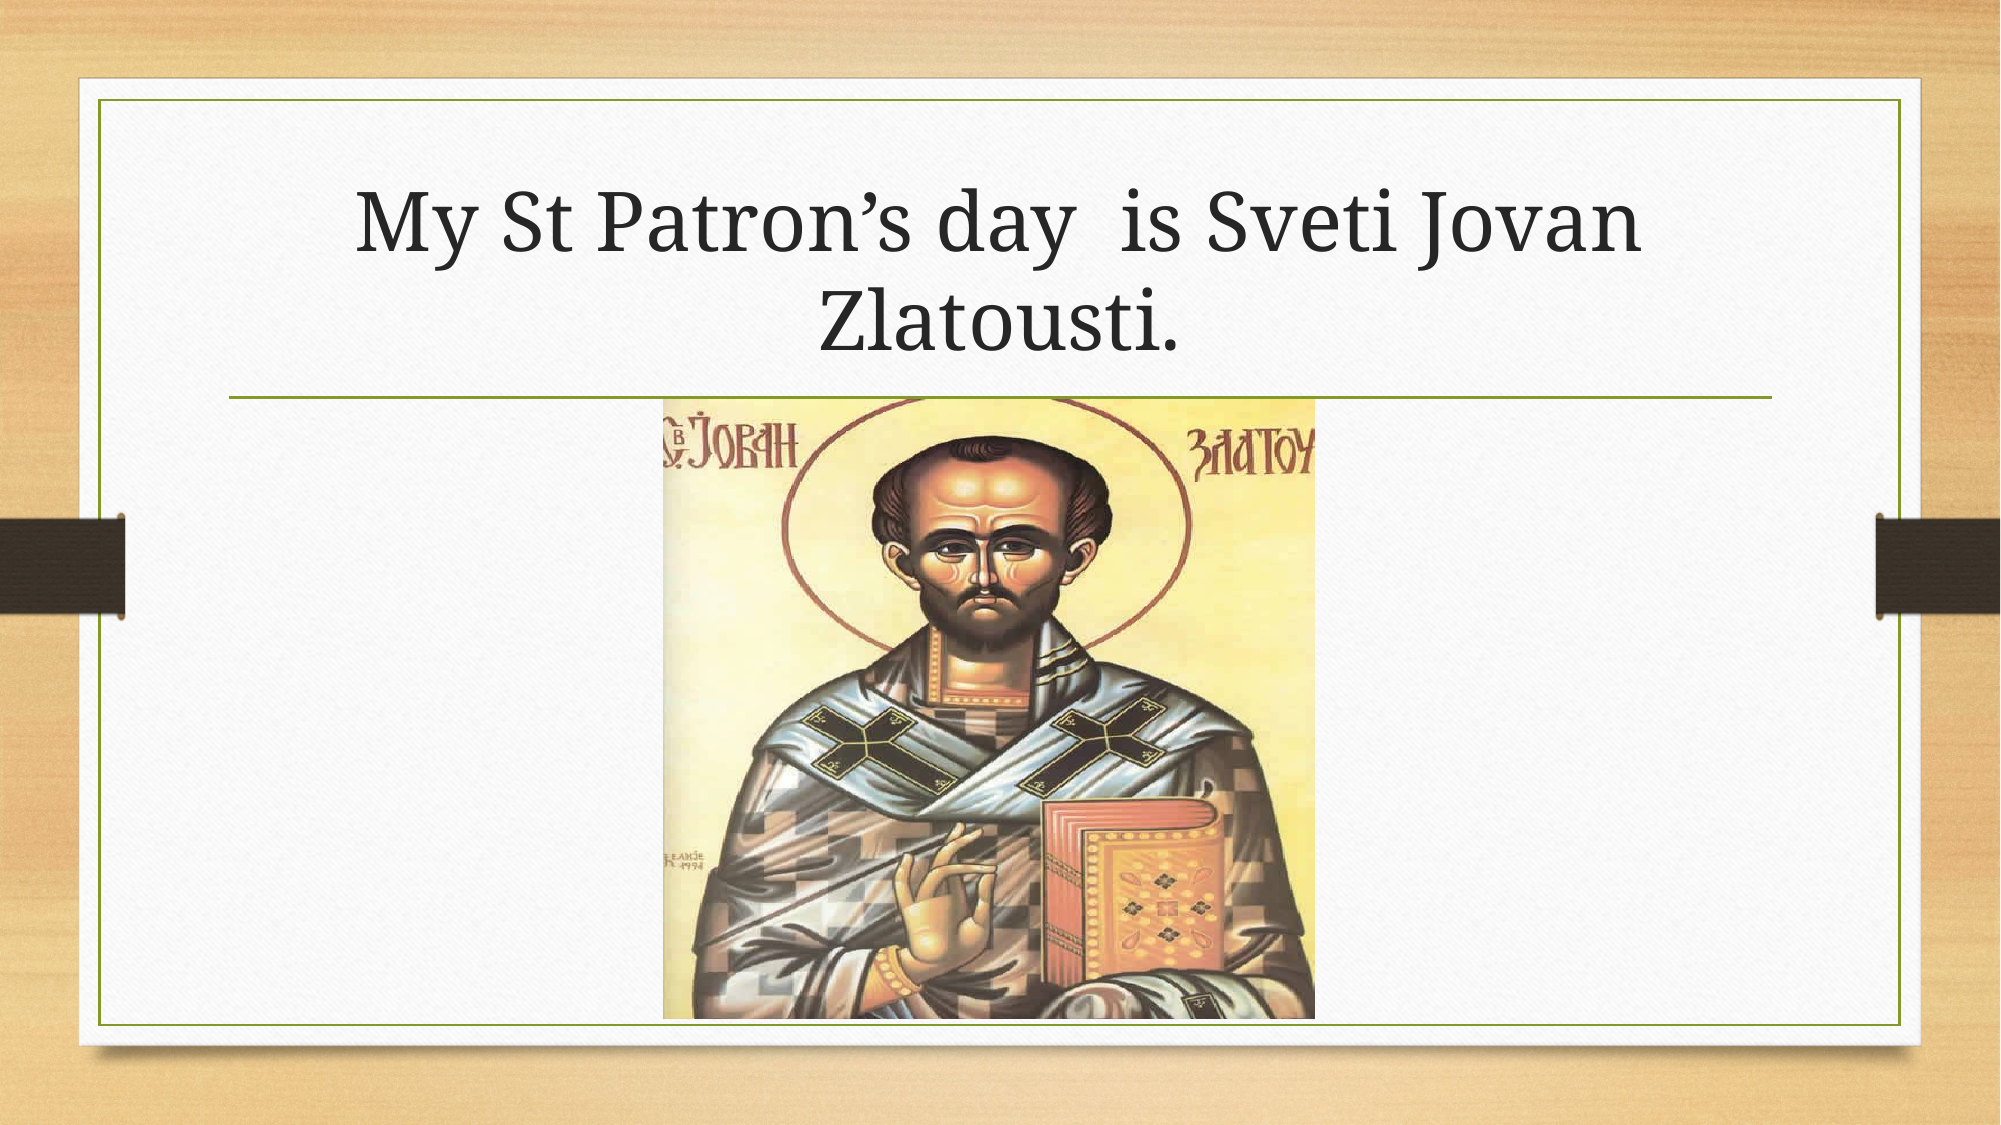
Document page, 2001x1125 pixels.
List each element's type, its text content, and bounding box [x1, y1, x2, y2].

picture [0, 0, 2001, 1125]
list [662, 399, 1315, 1019]
title My St Patron’s day is Sveti Jovan Zlatousti. [212, 161, 1788, 375]
